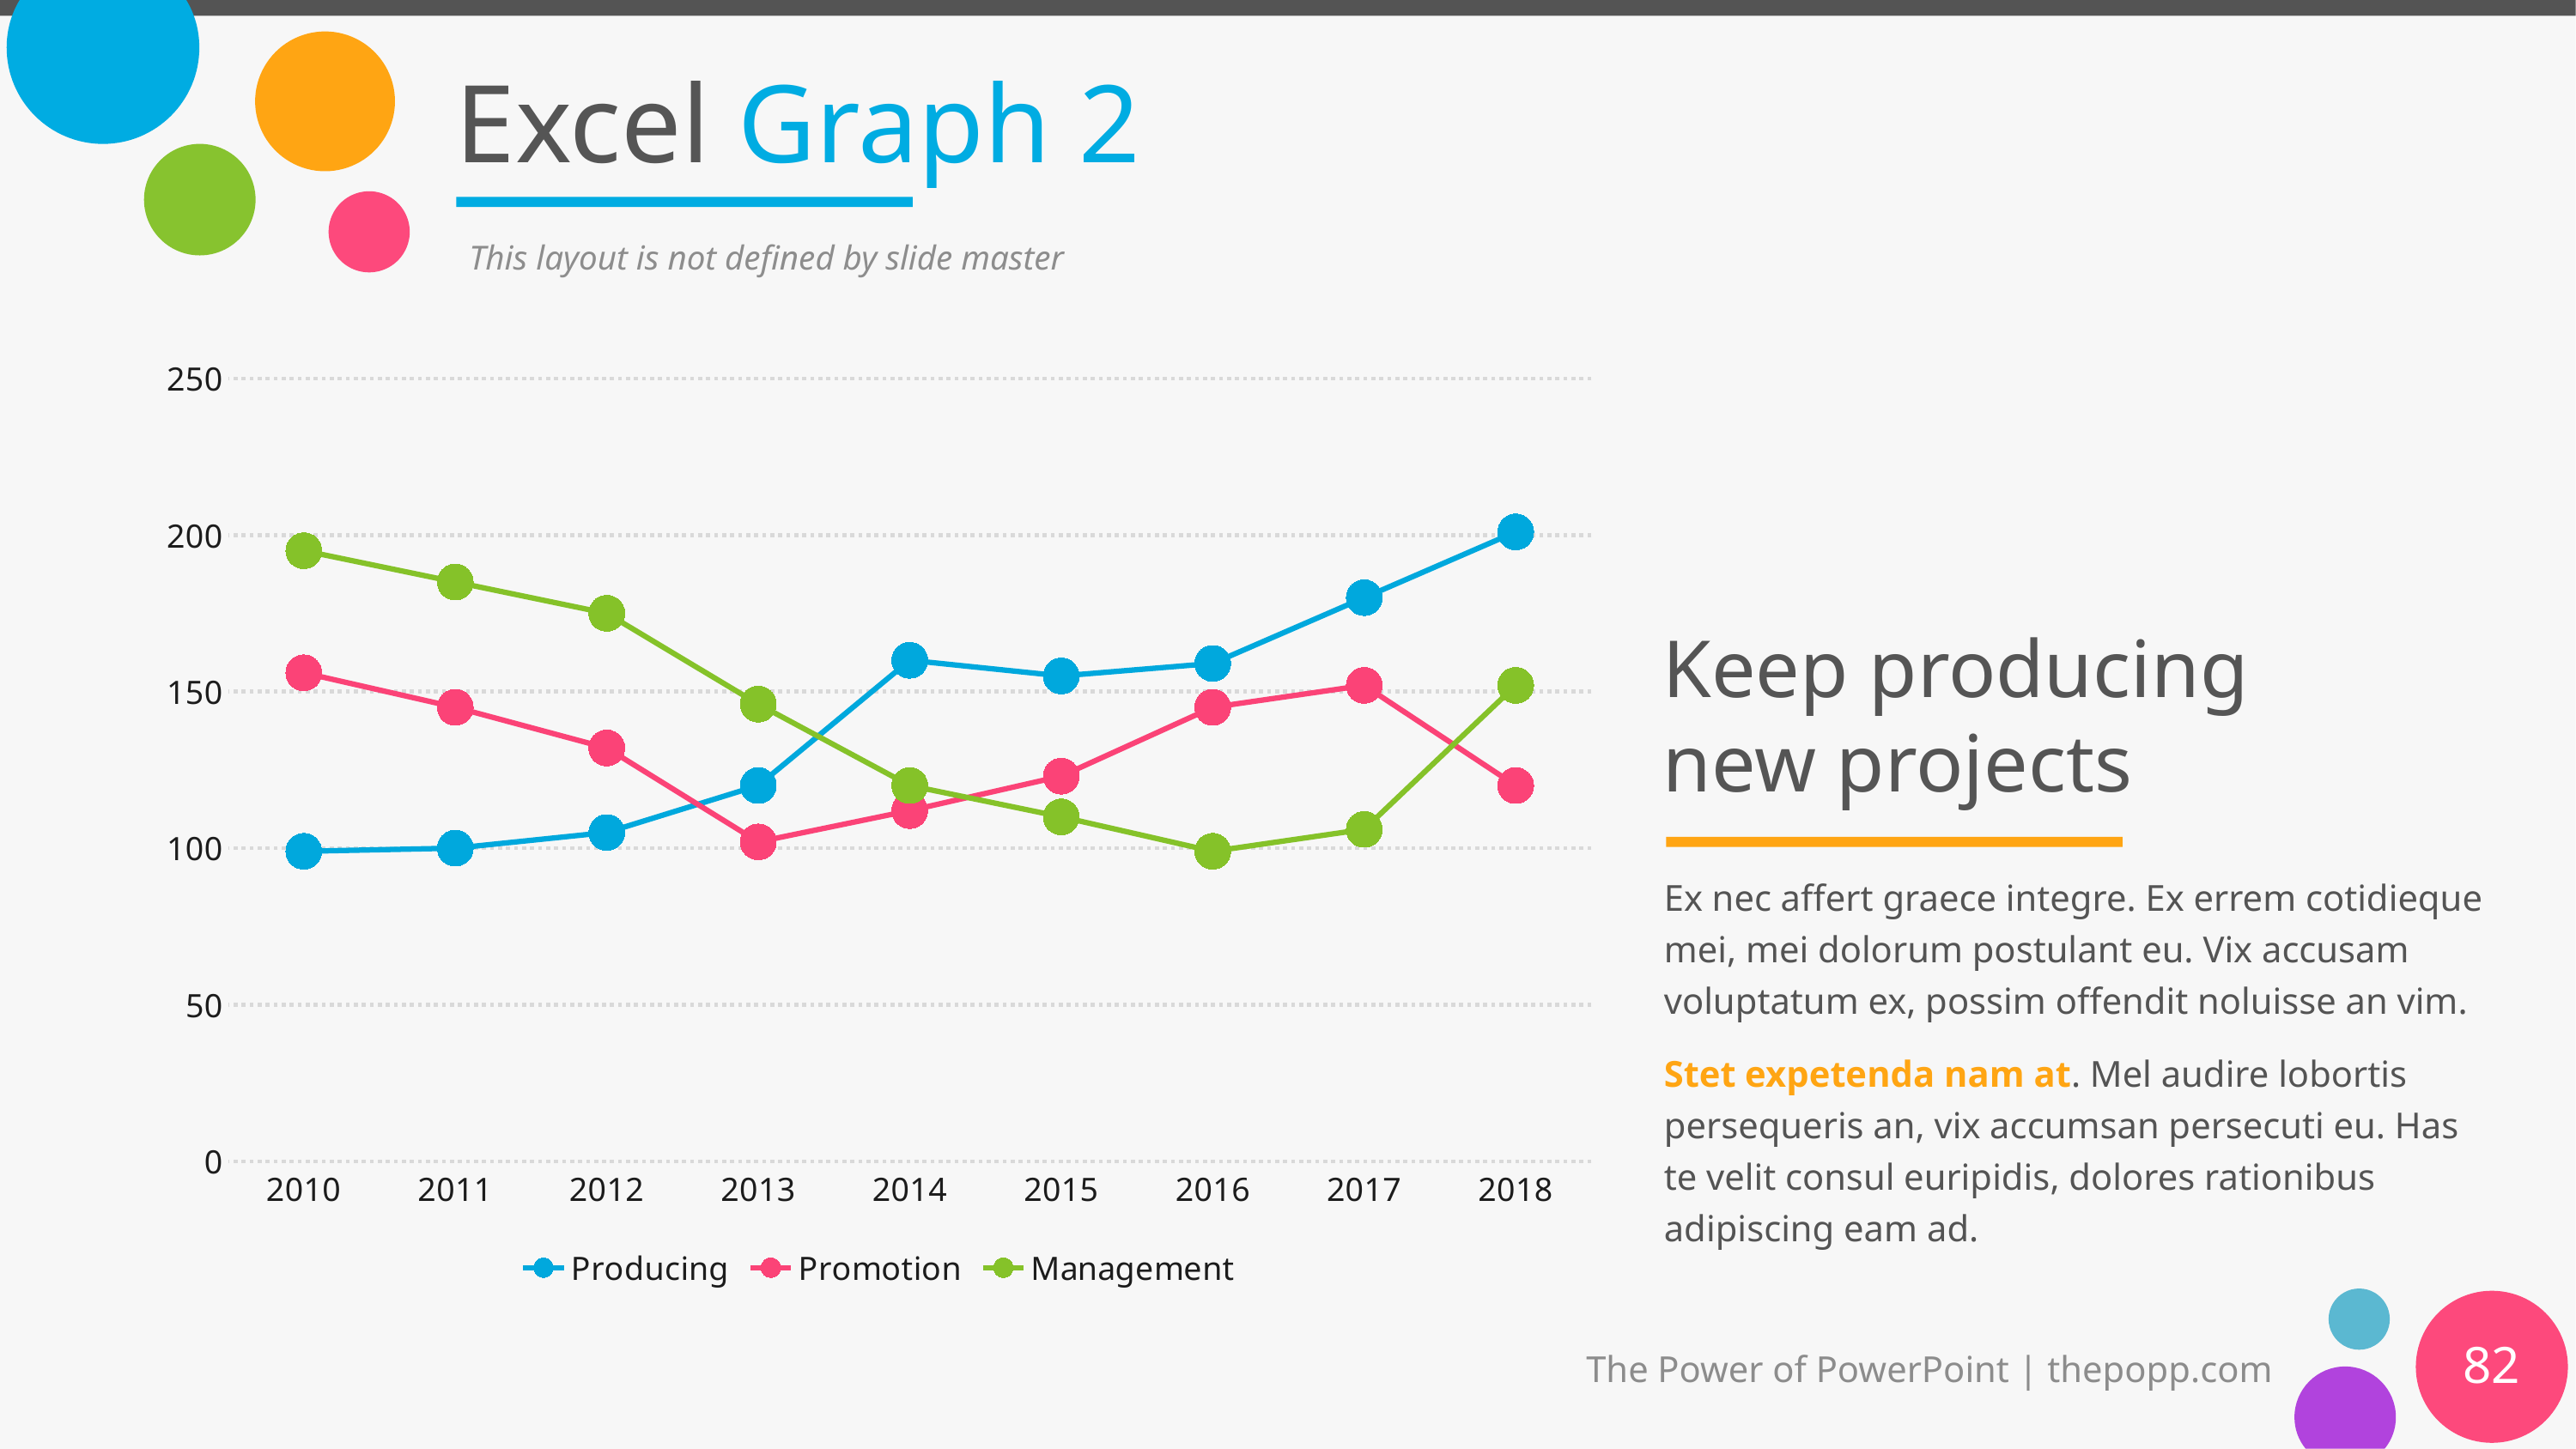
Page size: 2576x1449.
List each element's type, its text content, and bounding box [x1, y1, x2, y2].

slide_number 82 [2415, 1328, 2568, 1406]
chart [137, 336, 1622, 1297]
footer The Power of PowerPoint | thepopp.com [1479, 1332, 2296, 1410]
title Excel Graph 2 [433, 34, 2454, 204]
text_box [1664, 835, 2124, 849]
text_box Ex nec affert graece integre. Ex errem cotidieque mei, mei dolorum postulant eu. Vix accusam voluptatum ex, possim offendit noluisse an vim. Stet expetenda nam at. Mel audire lobortis persequeris an, vix accumsan persecuti eu. Has te velit consul euripidis, dolores rationibus adipiscing eam ad. [1651, 860, 2503, 1250]
list This layout is not defined by slide master [446, 217, 2465, 288]
text_box Keep producing new projects [1639, 441, 2475, 820]
